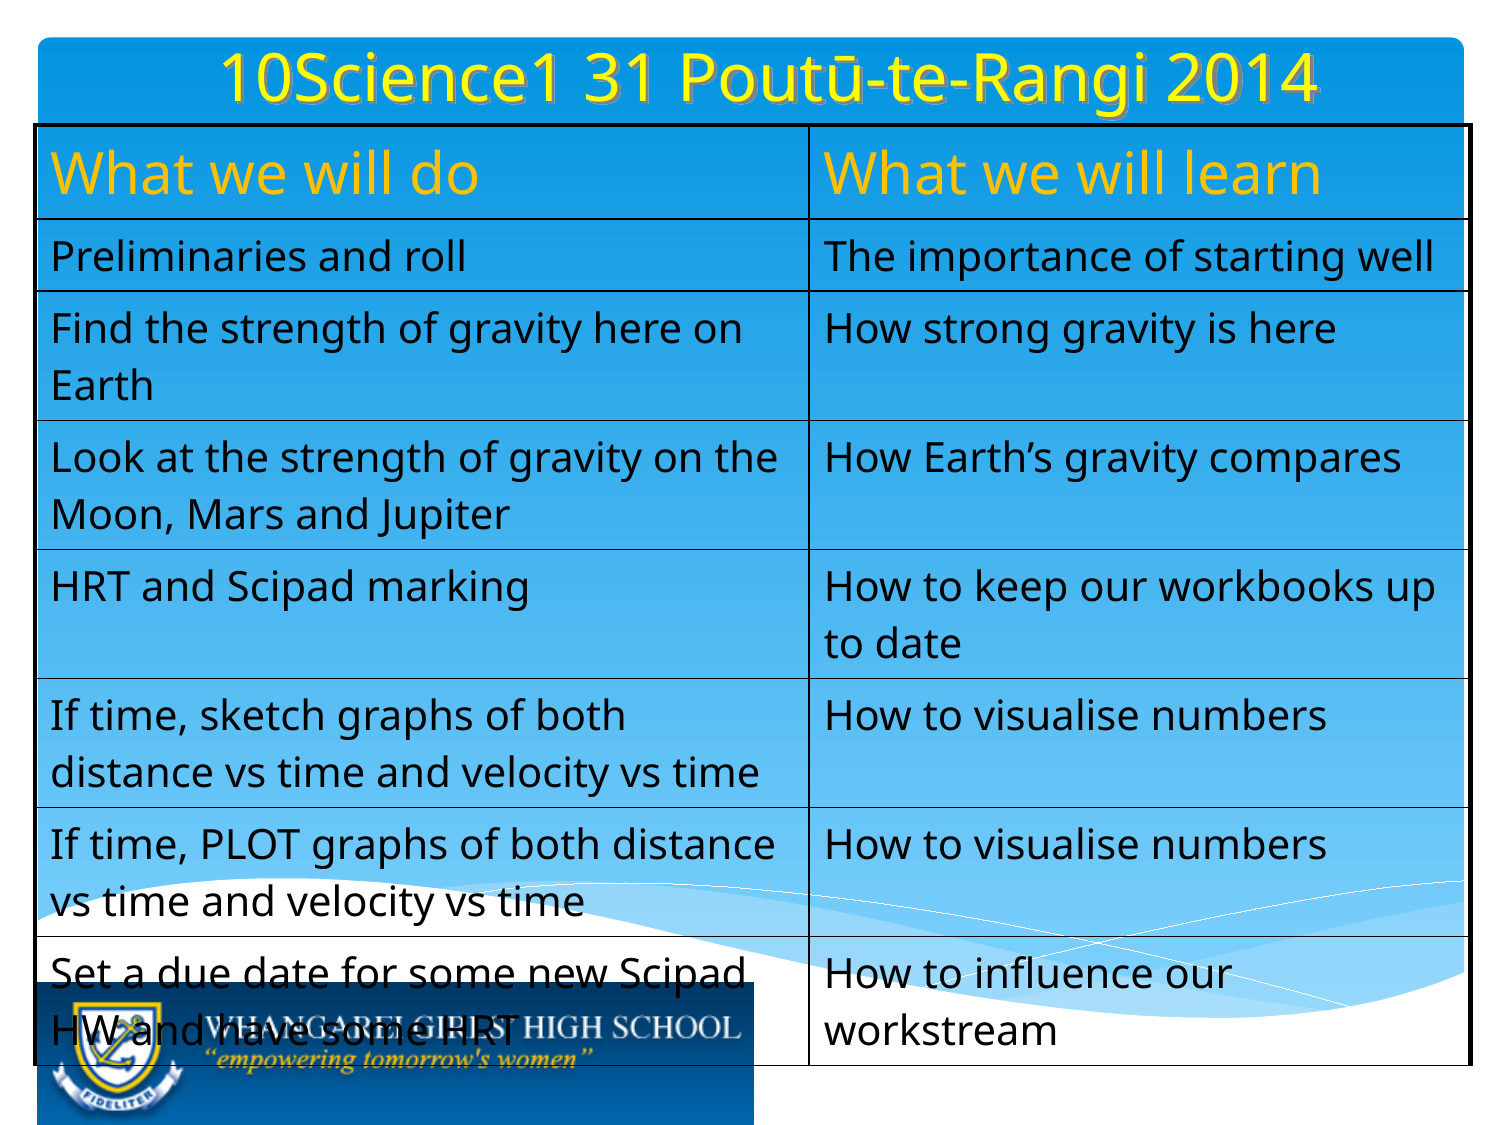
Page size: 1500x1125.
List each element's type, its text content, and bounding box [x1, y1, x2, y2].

table_cell How to visualise numbers [810, 808, 1468, 936]
picture [37, 982, 754, 1125]
table_cell How to influence our workstream [810, 937, 1468, 1065]
table_cell How to keep our workbooks up to date [810, 550, 1468, 678]
table_header What we will learn [810, 127, 1468, 218]
table_cell How Earth’s gravity compares [810, 421, 1468, 549]
table_cell Look at the strength of gravity on the Moon, Mars and Jupiter [37, 421, 808, 549]
table_cell If time, sketch graphs of both distance vs time and velocity vs time [37, 679, 808, 807]
table_cell Find the strength of gravity here on Earth [37, 292, 808, 420]
table_cell How to visualise numbers [810, 679, 1468, 807]
table_cell If time, PLOT graphs of both distance vs time and velocity vs time [37, 808, 808, 936]
table_cell Preliminaries and roll [37, 220, 808, 290]
table_cell Set a due date for some new Scipad HW and have some HRT [37, 937, 808, 1065]
table_cell HRT and Scipad marking [37, 550, 808, 678]
table_cell How strong gravity is here [810, 292, 1468, 420]
table_cell The importance of starting well [810, 220, 1468, 290]
text_box 10Science1 31 Poutū-te-Rangi 2014 [162, 24, 1375, 123]
table_header What we will do [37, 127, 808, 218]
